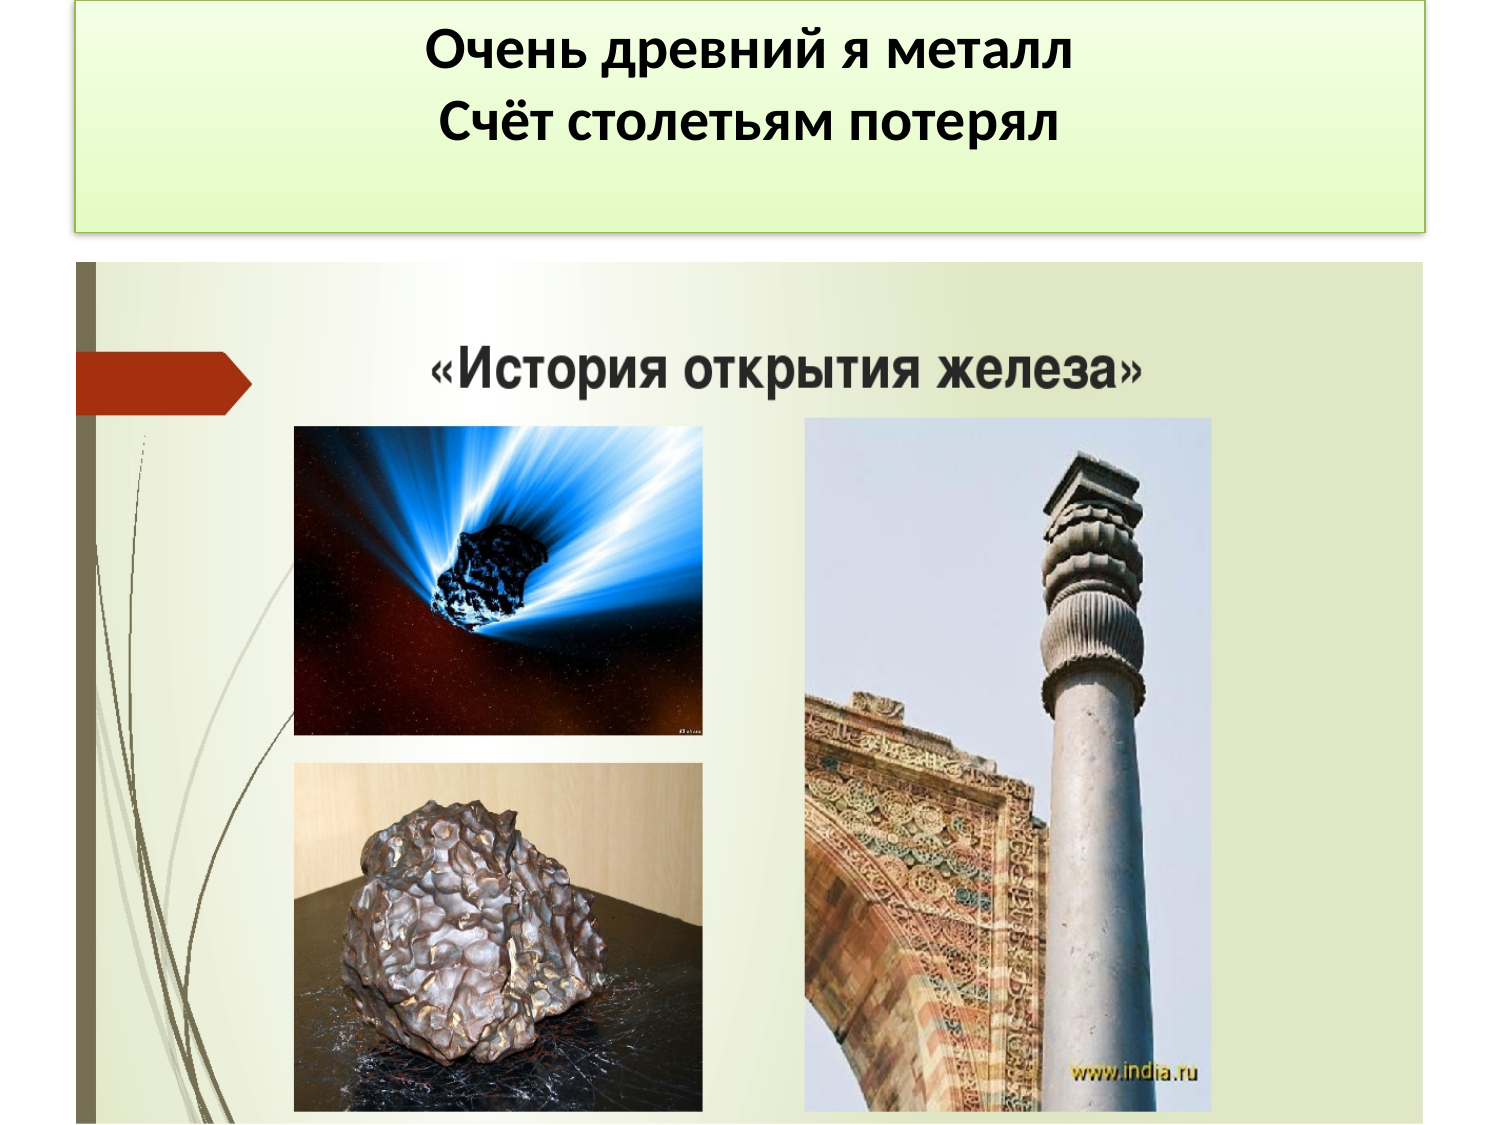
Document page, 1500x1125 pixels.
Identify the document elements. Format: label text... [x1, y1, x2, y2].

title Очень древний я металл Счёт столетьям потерял [74, 0, 1426, 233]
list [76, 262, 1424, 1125]
